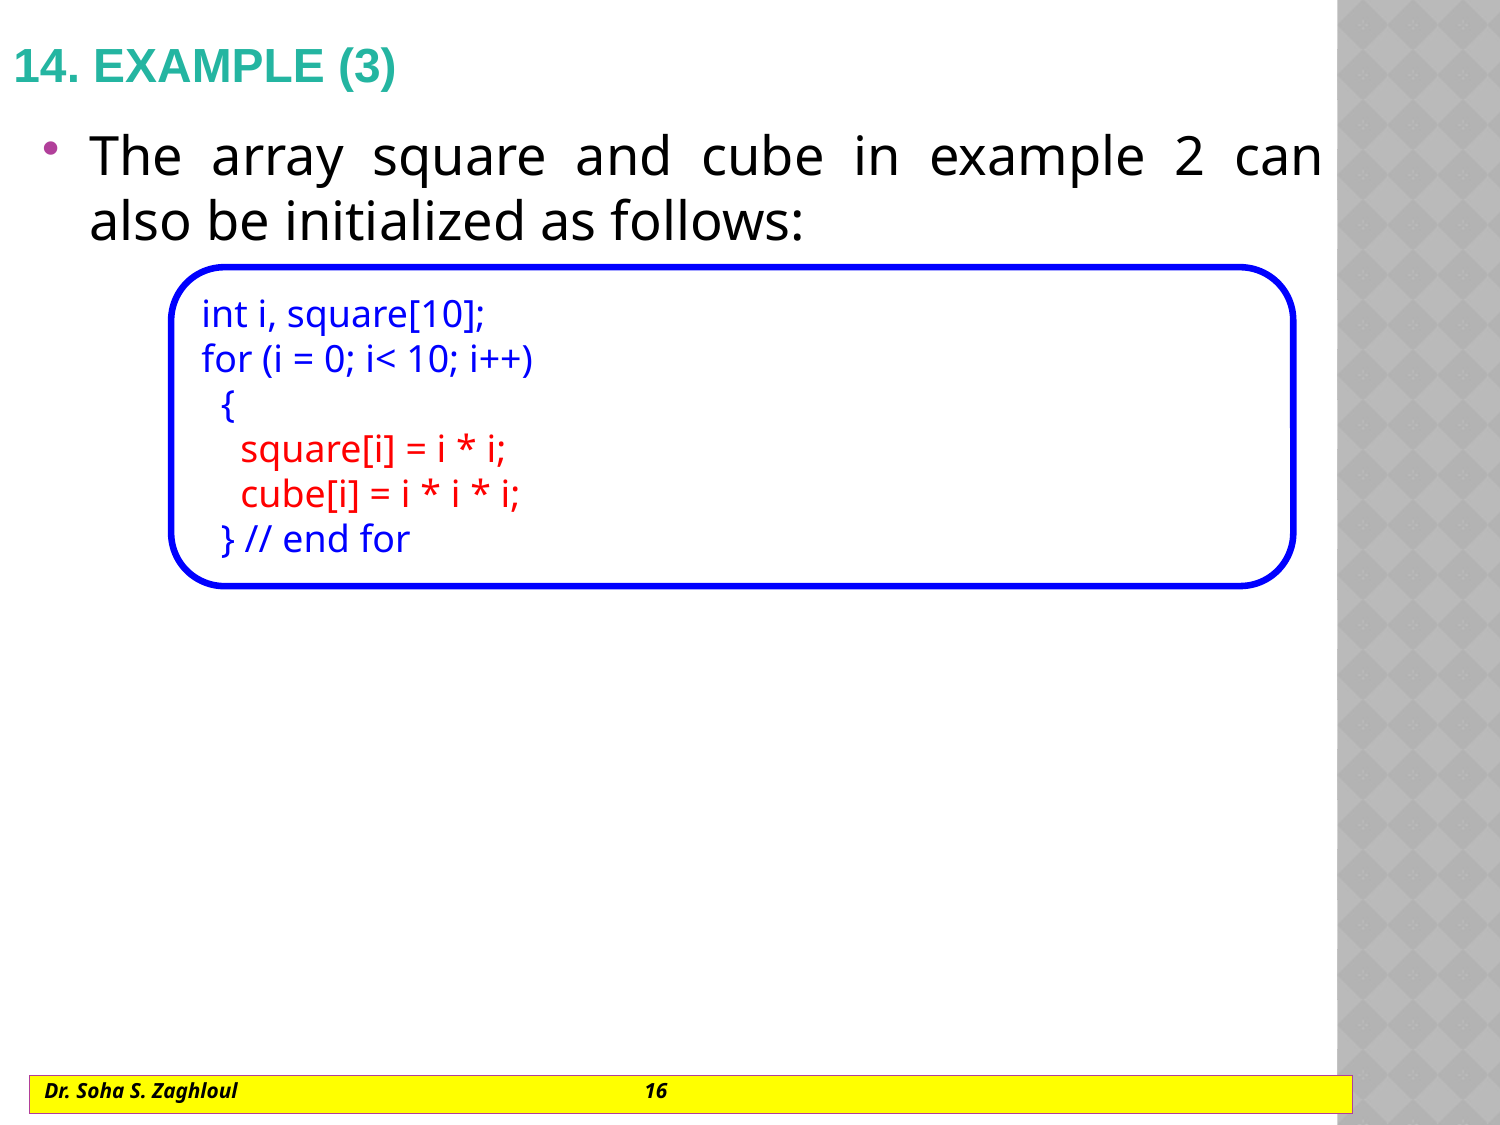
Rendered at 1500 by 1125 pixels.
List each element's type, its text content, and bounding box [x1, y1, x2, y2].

text_box int i, square[10]; for (i = 0; i< 10; i++) { square[i] = i * i; cube[i] = i * i * i; } // end for [167, 263, 1297, 590]
list The array square and cube in example 2 can also be initialized as follows: [29, 113, 1341, 1059]
text_box Dr. Soha S. Zaghloul 16 [29, 1075, 1353, 1114]
title 14. Example (3) [5, 19, 1341, 93]
